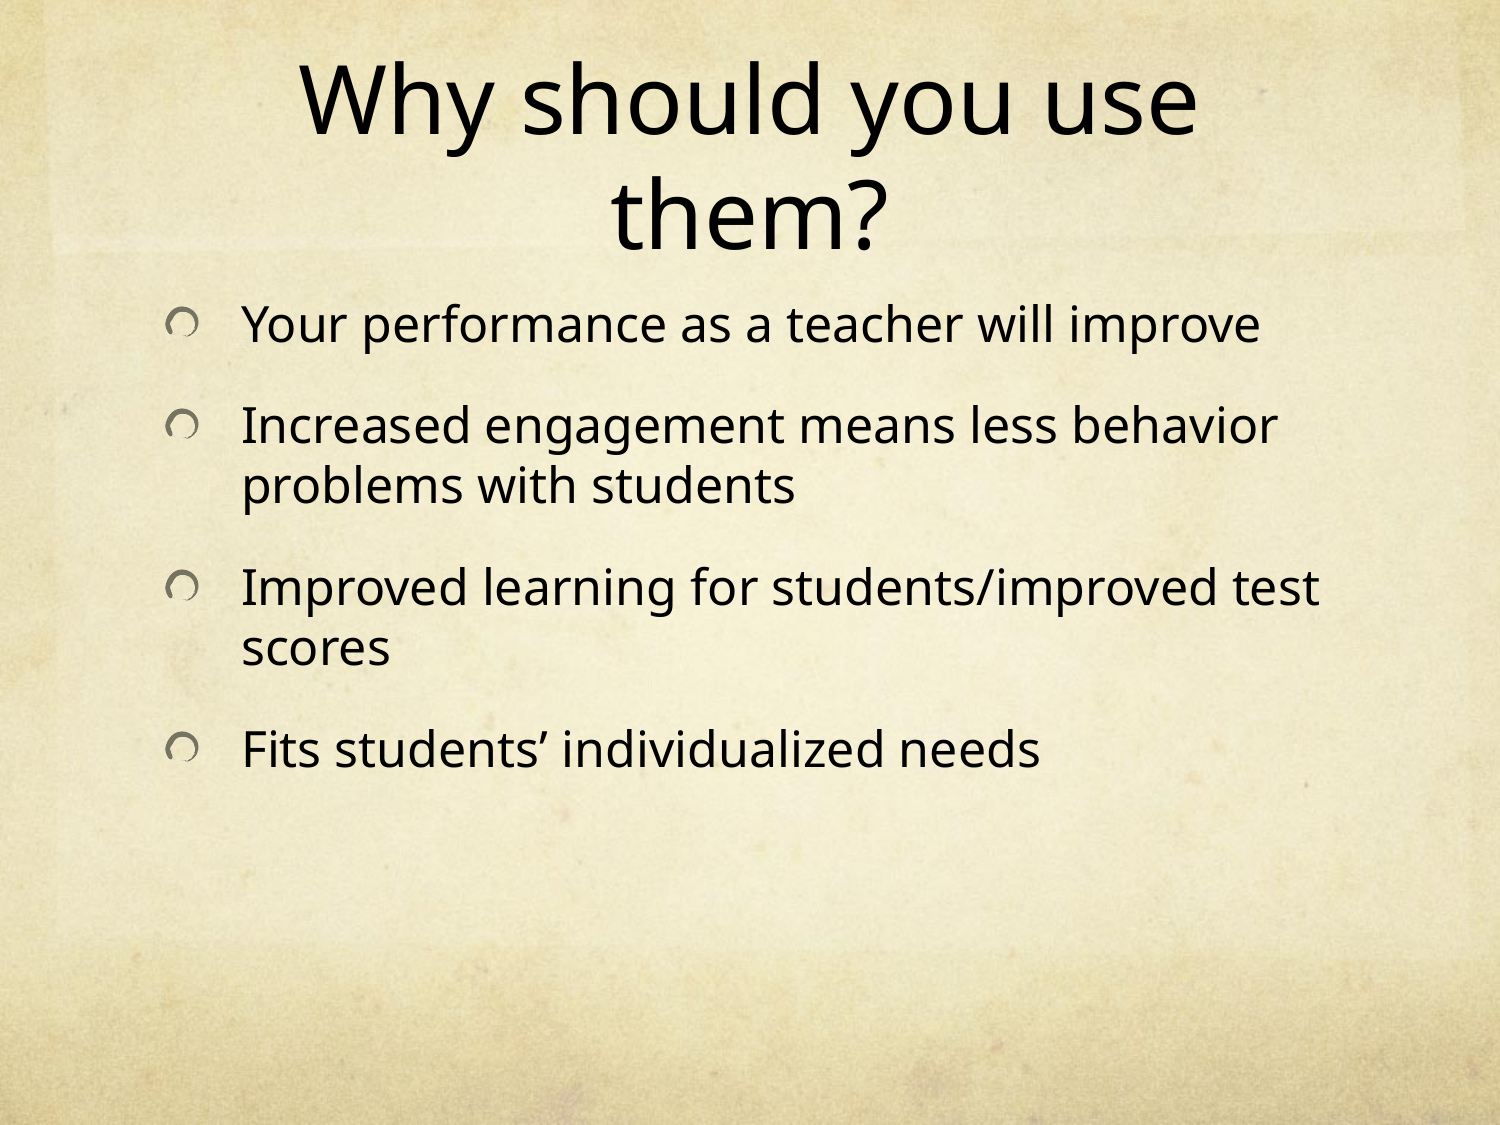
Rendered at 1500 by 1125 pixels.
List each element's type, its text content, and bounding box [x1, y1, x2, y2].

picture [0, 0, 1500, 1125]
title Why should you use them? [150, 82, 1350, 225]
list Your performance as a teacher will improve Increased engagement means less behavior problems with students Improved learning for students/improved test scores Fits students’ individualized needs [150, 284, 1350, 950]
